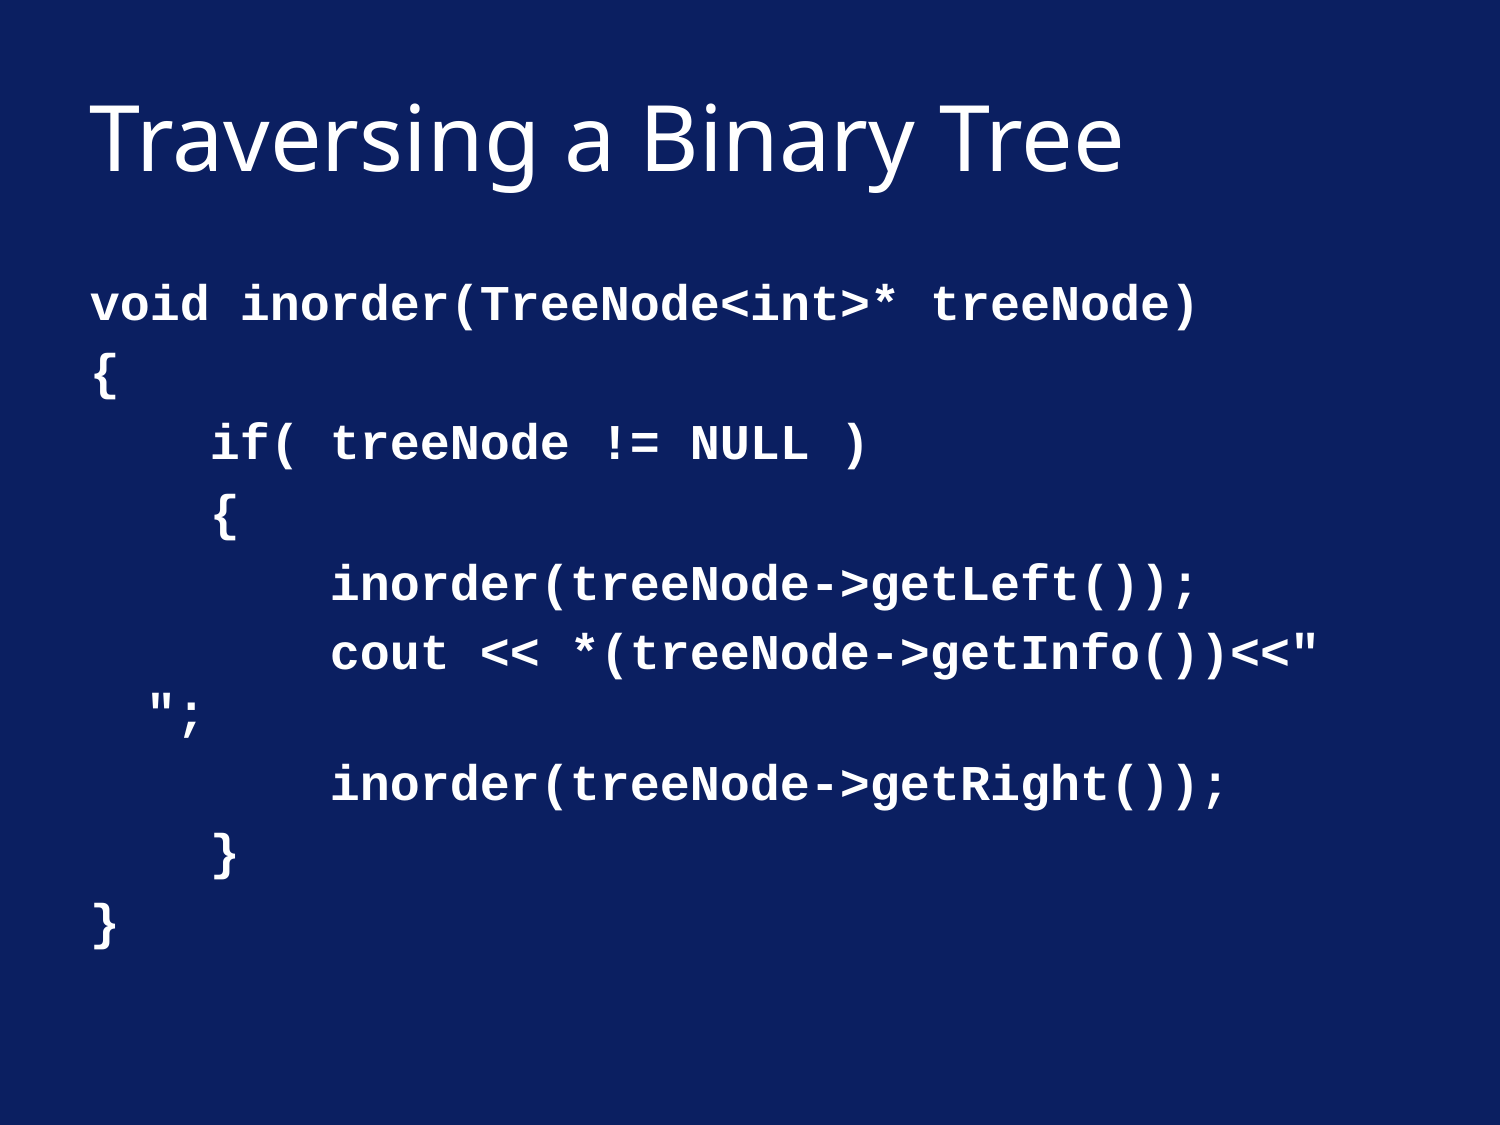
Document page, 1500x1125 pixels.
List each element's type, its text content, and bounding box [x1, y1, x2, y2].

list void inorder(TreeNode<int>* treeNode) { if( treeNode != NULL ) { inorder(treeNode->getLeft()); cout << *(treeNode->getInfo())<<" "; inorder(treeNode->getRight()); } } [74, 262, 1425, 1038]
title Traversing a Binary Tree [74, 59, 1425, 210]
